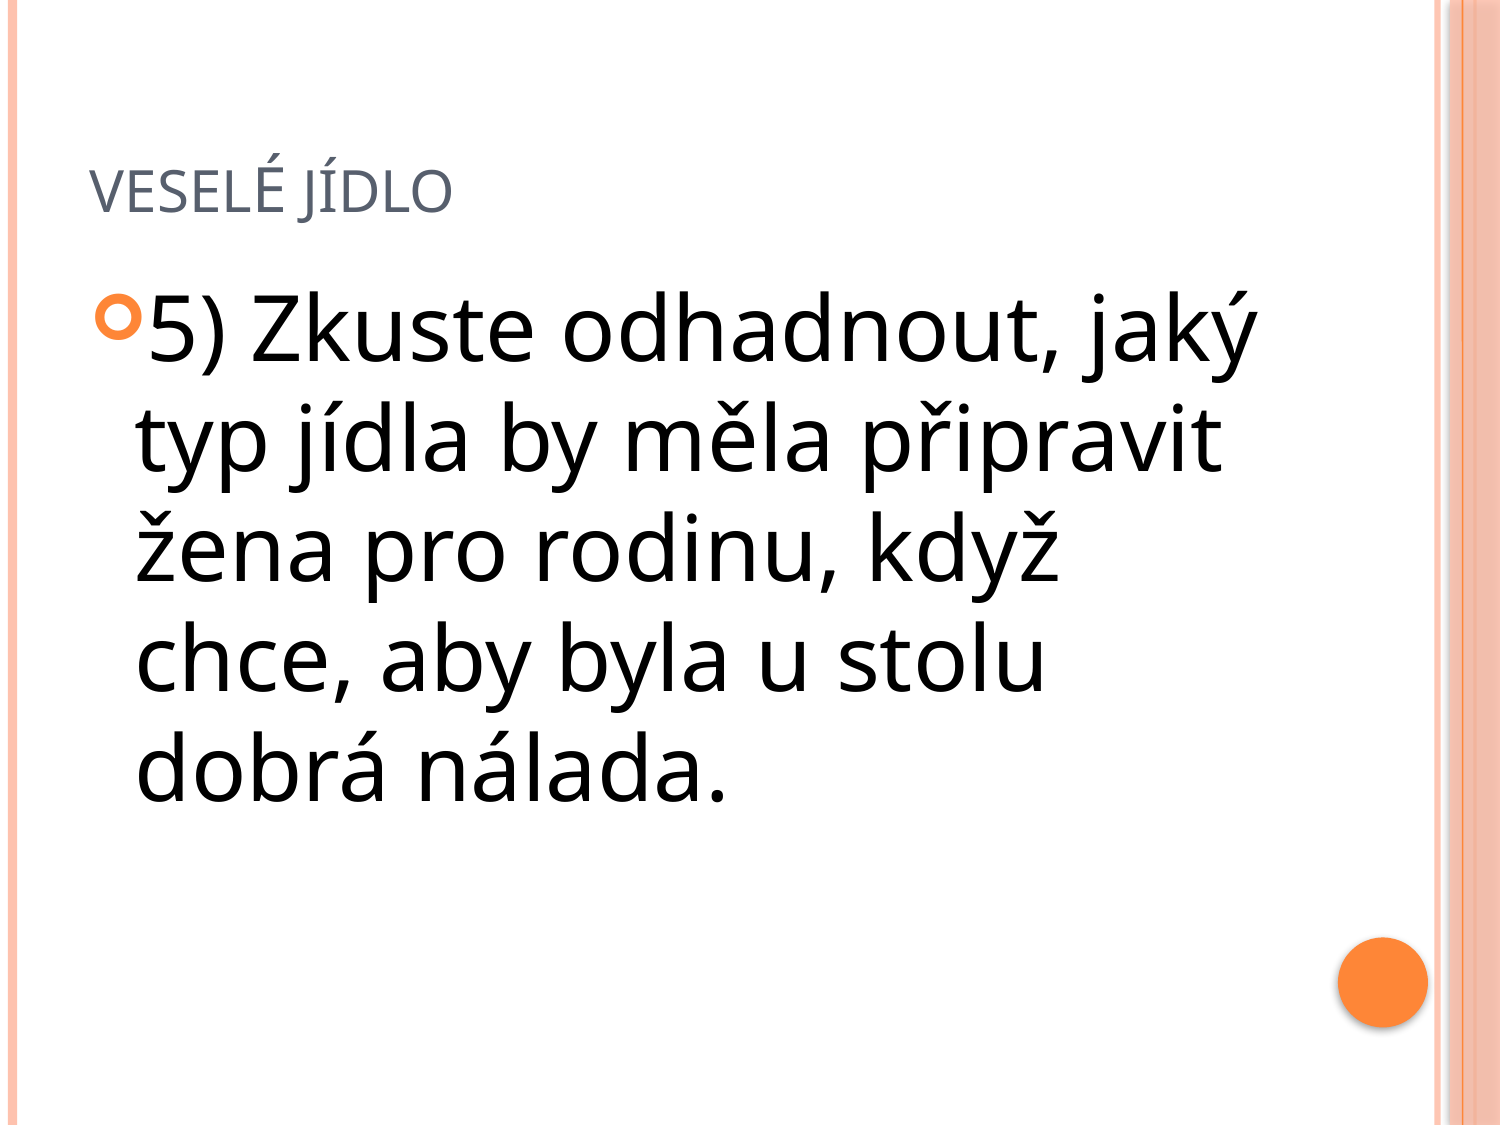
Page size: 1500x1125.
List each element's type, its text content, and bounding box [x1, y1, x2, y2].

list 5) Zkuste odhadnout, jaký typ jídla by měla připravit žena pro rodinu, když chce, aby byla u stolu dobrá nálada. [75, 262, 1300, 1062]
title VeselÉ jídlo [75, 45, 1300, 233]
